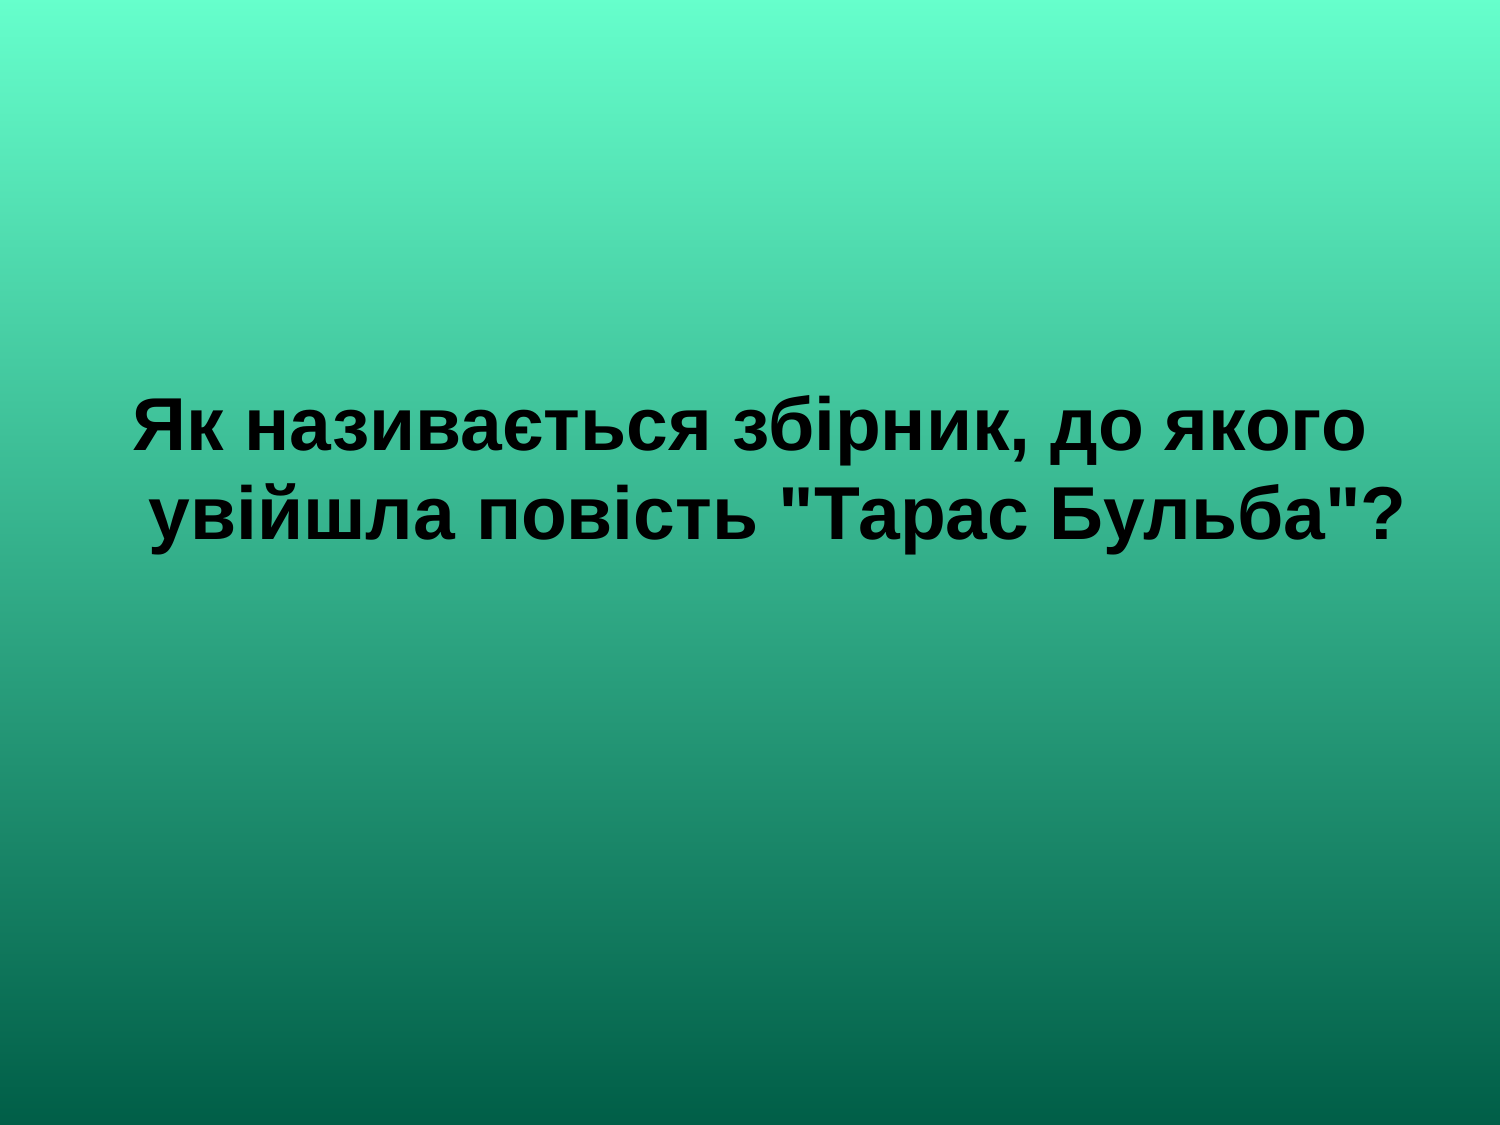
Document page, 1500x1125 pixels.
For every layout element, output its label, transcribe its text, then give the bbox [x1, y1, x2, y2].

list Як називається збірник, до якого увійшла повість "Тарас Бульба"? [74, 262, 1426, 1006]
